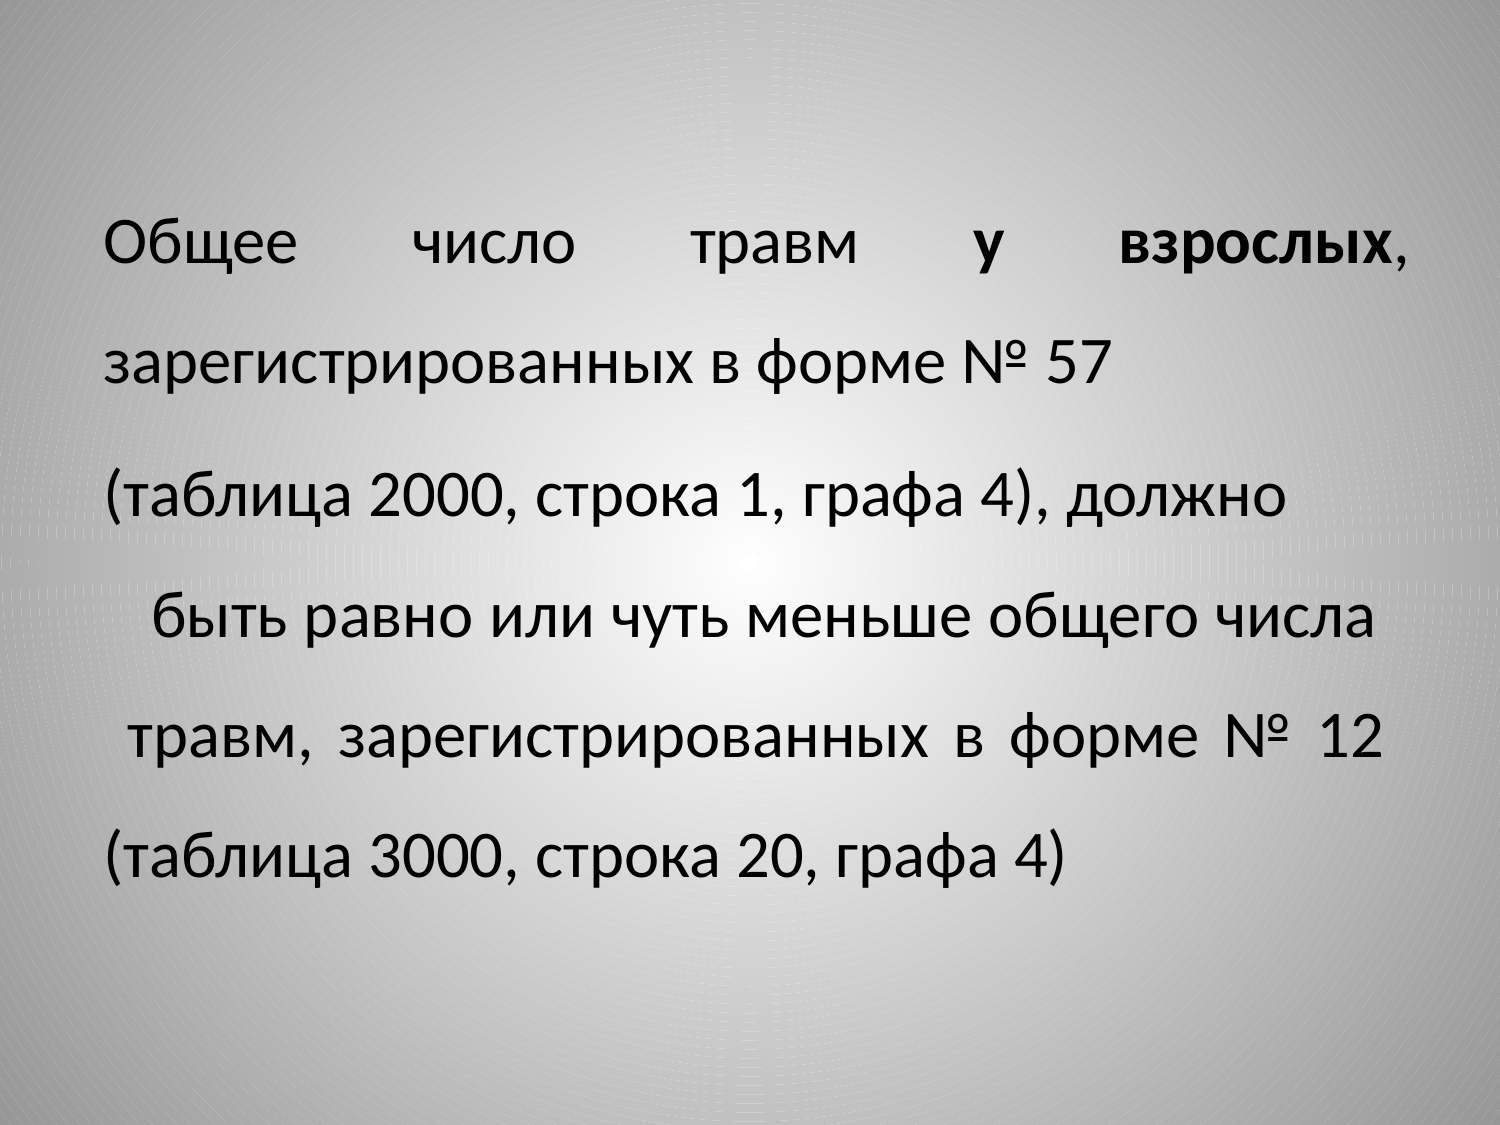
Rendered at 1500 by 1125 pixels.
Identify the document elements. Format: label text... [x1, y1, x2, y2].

list Общее число травм у взрослых, зарегистрированных в форме № 57 (таблица 2000, строка 1, графа 4), должно быть равно или чуть меньше общего числа травм, зарегистрированных в форме № 12 (таблица 3000, строка 20, графа 4) [88, 149, 1425, 1005]
